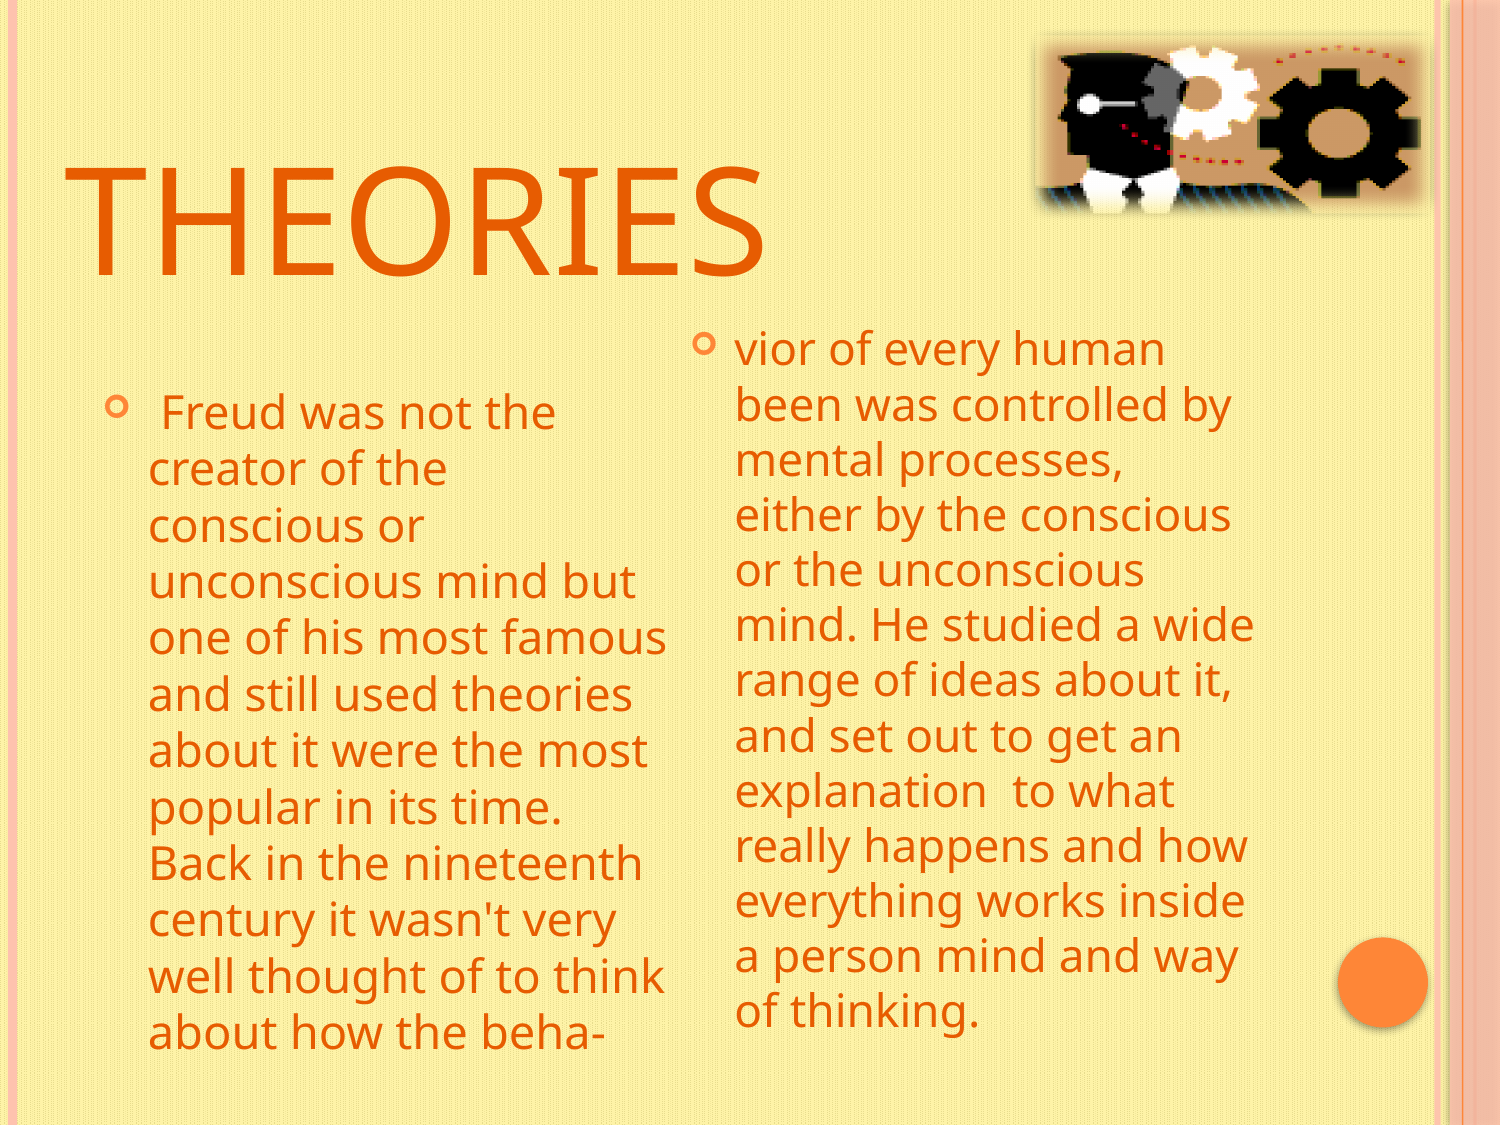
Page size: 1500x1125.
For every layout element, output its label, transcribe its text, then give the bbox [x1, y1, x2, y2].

picture [1024, 27, 1440, 221]
list vior of every human been was controlled by mental processes, either by the conscious or the unconscious mind. He studied a wide range of ideas about it, and set out to get an explanation to what really happens and how everything works inside a person mind and way of thinking. [675, 312, 1275, 1063]
list Freud was not the creator of the conscious or unconscious mind but one of his most famous and still used theories about it were the most popular in its time. Back in the nineteenth century it wasn't very well thought of to think about how the beha- [87, 375, 688, 1125]
title THEORIES [50, 50, 1275, 313]
